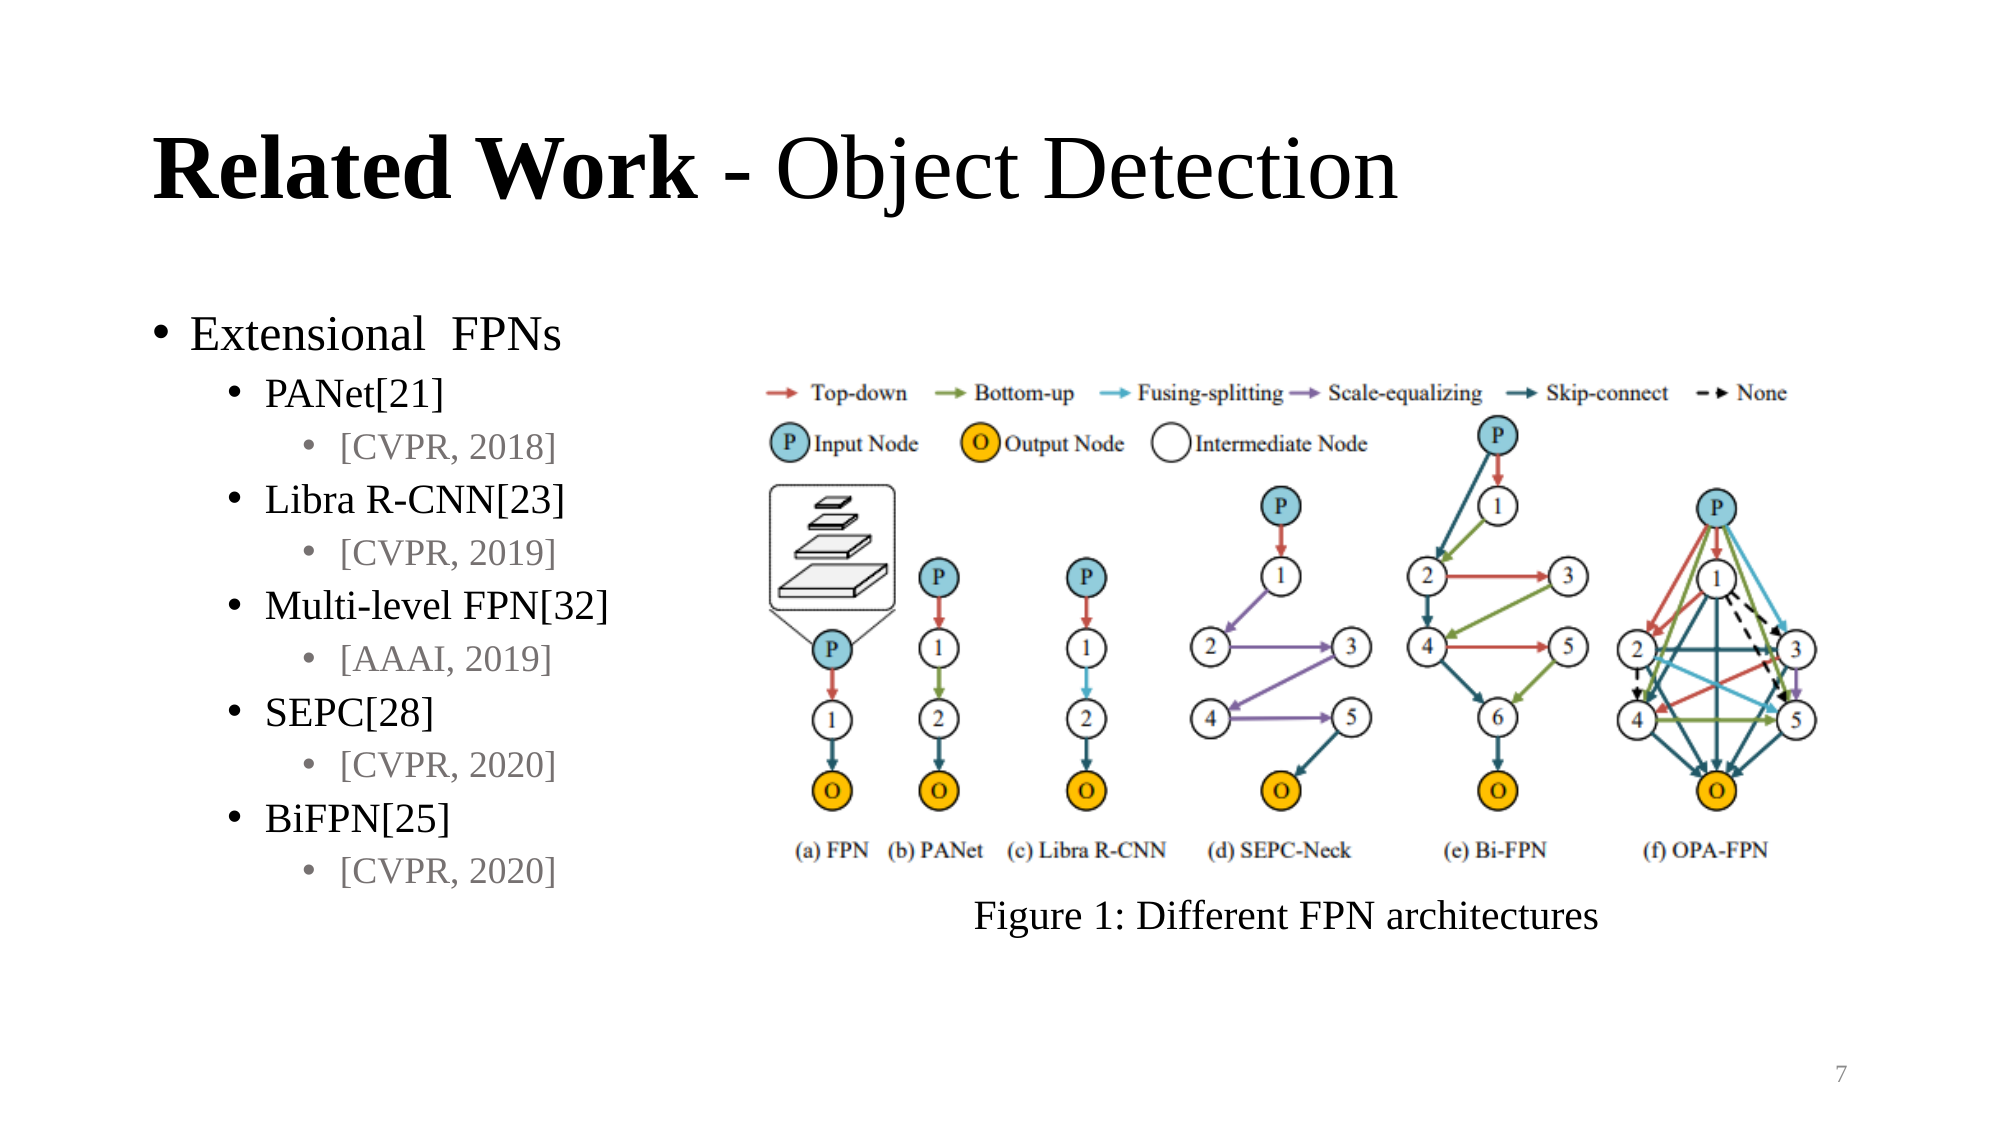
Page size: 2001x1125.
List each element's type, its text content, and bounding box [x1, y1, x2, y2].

title Related Work - Object Detection [137, 59, 1863, 278]
list Extensional FPNs PANet[21] [CVPR, 2018] Libra R-CNN[23] [CVPR, 2019] Multi-level FPN[32] [AAAI, 2019] SEPC[28] [CVPR, 2020] BiFPN[25] [CVPR, 2020] [137, 299, 1863, 1014]
slide_number 7 [1412, 1042, 1863, 1103]
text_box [753, 366, 1821, 946]
